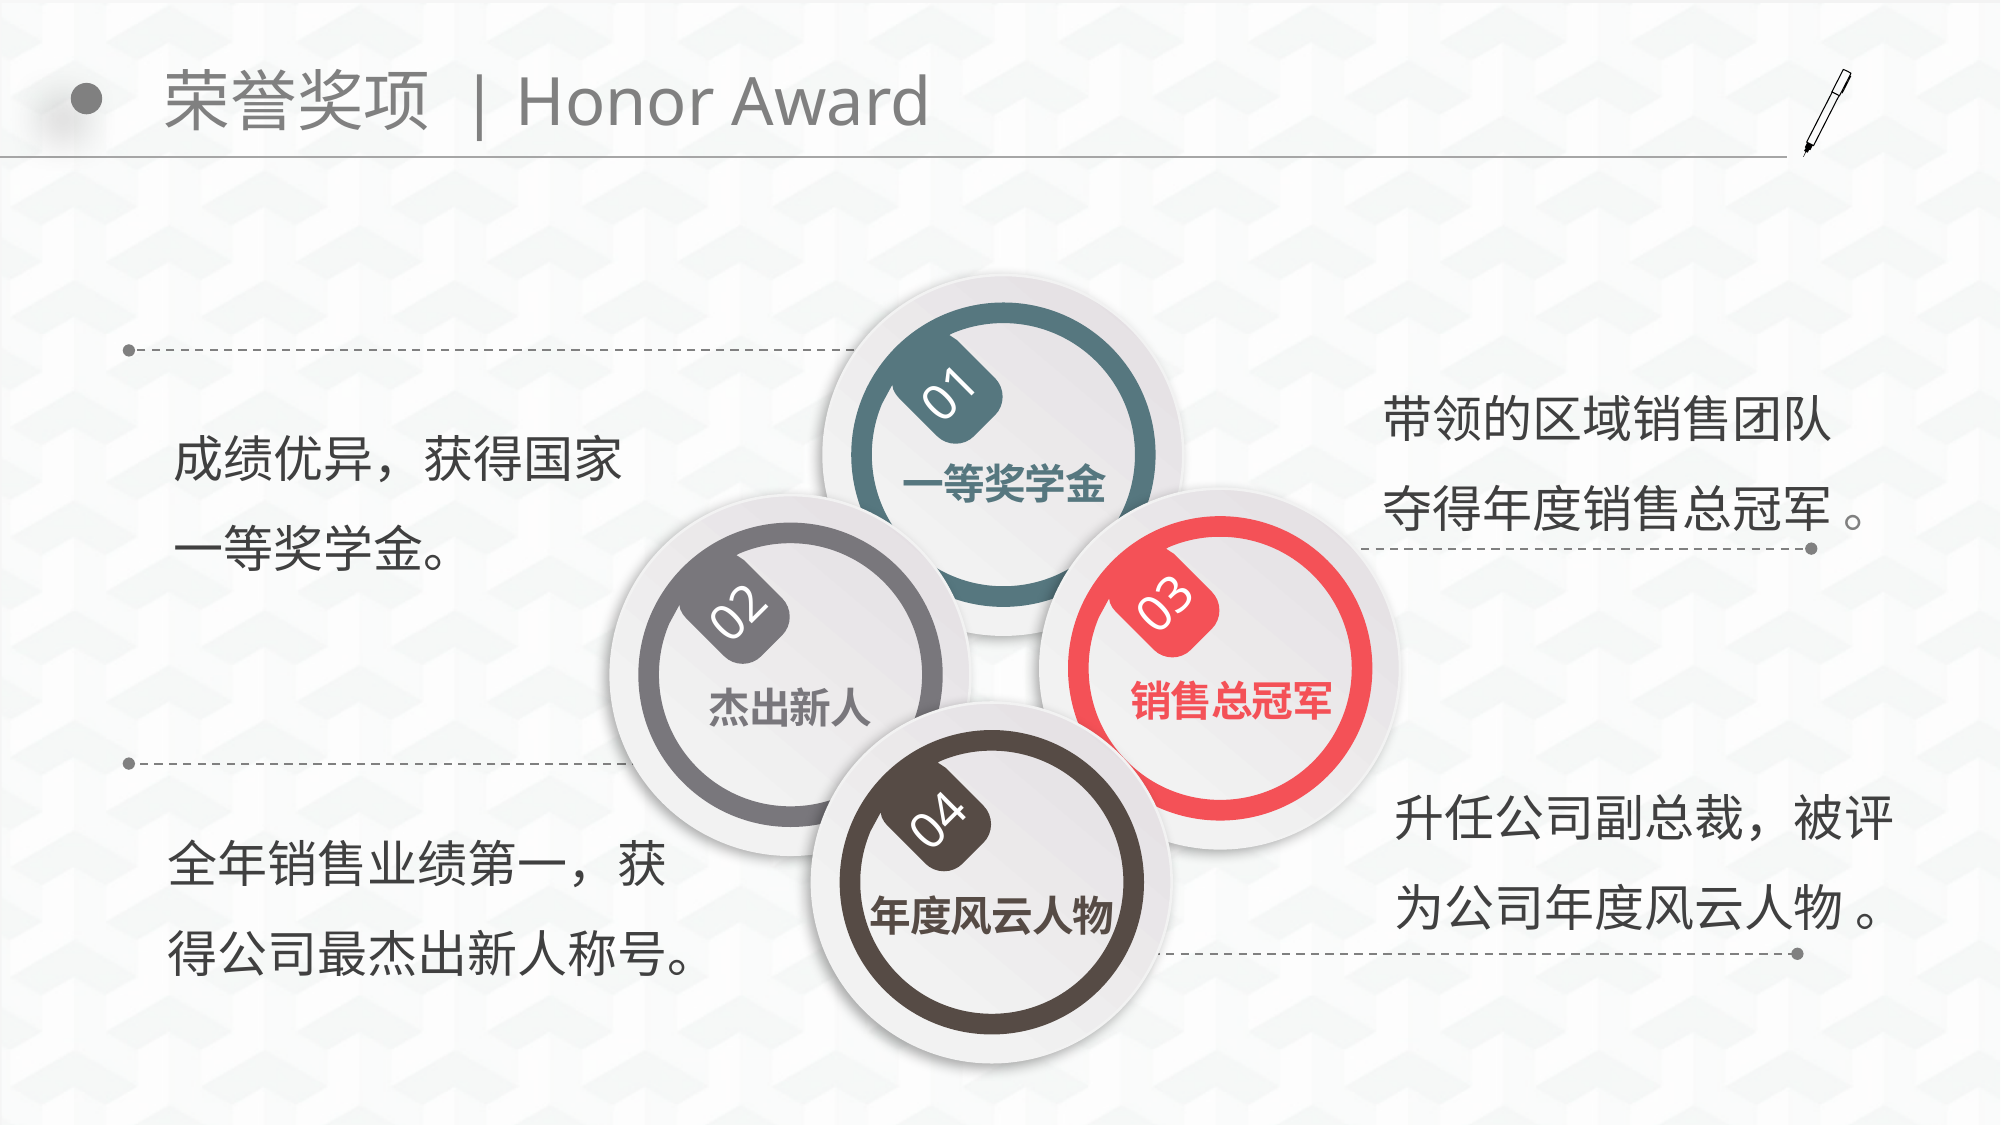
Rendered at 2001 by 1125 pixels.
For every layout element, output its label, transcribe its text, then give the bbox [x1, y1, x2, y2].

text_box [122, 757, 605, 770]
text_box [823, 274, 1184, 635]
title 荣誉奖项 | Honor Award [152, 27, 1789, 169]
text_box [811, 702, 1172, 1063]
picture [1, 3, 2001, 1125]
text_box [122, 344, 818, 357]
text_box 全年销售业绩第一，获得公司最杰出新人称号。 [152, 794, 703, 990]
text_box [1405, 546, 1818, 555]
text_box 成绩优异，获得国家一等奖学金。 [158, 390, 680, 585]
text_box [610, 494, 971, 855]
text_box 带领的区域销售团队夺得年度销售总冠军 。 [1368, 350, 1892, 546]
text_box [1040, 488, 1401, 849]
text_box 升任公司副总裁，被评为公司年度风云人物 。 [1379, 748, 1948, 1043]
text_box [1176, 952, 1379, 956]
